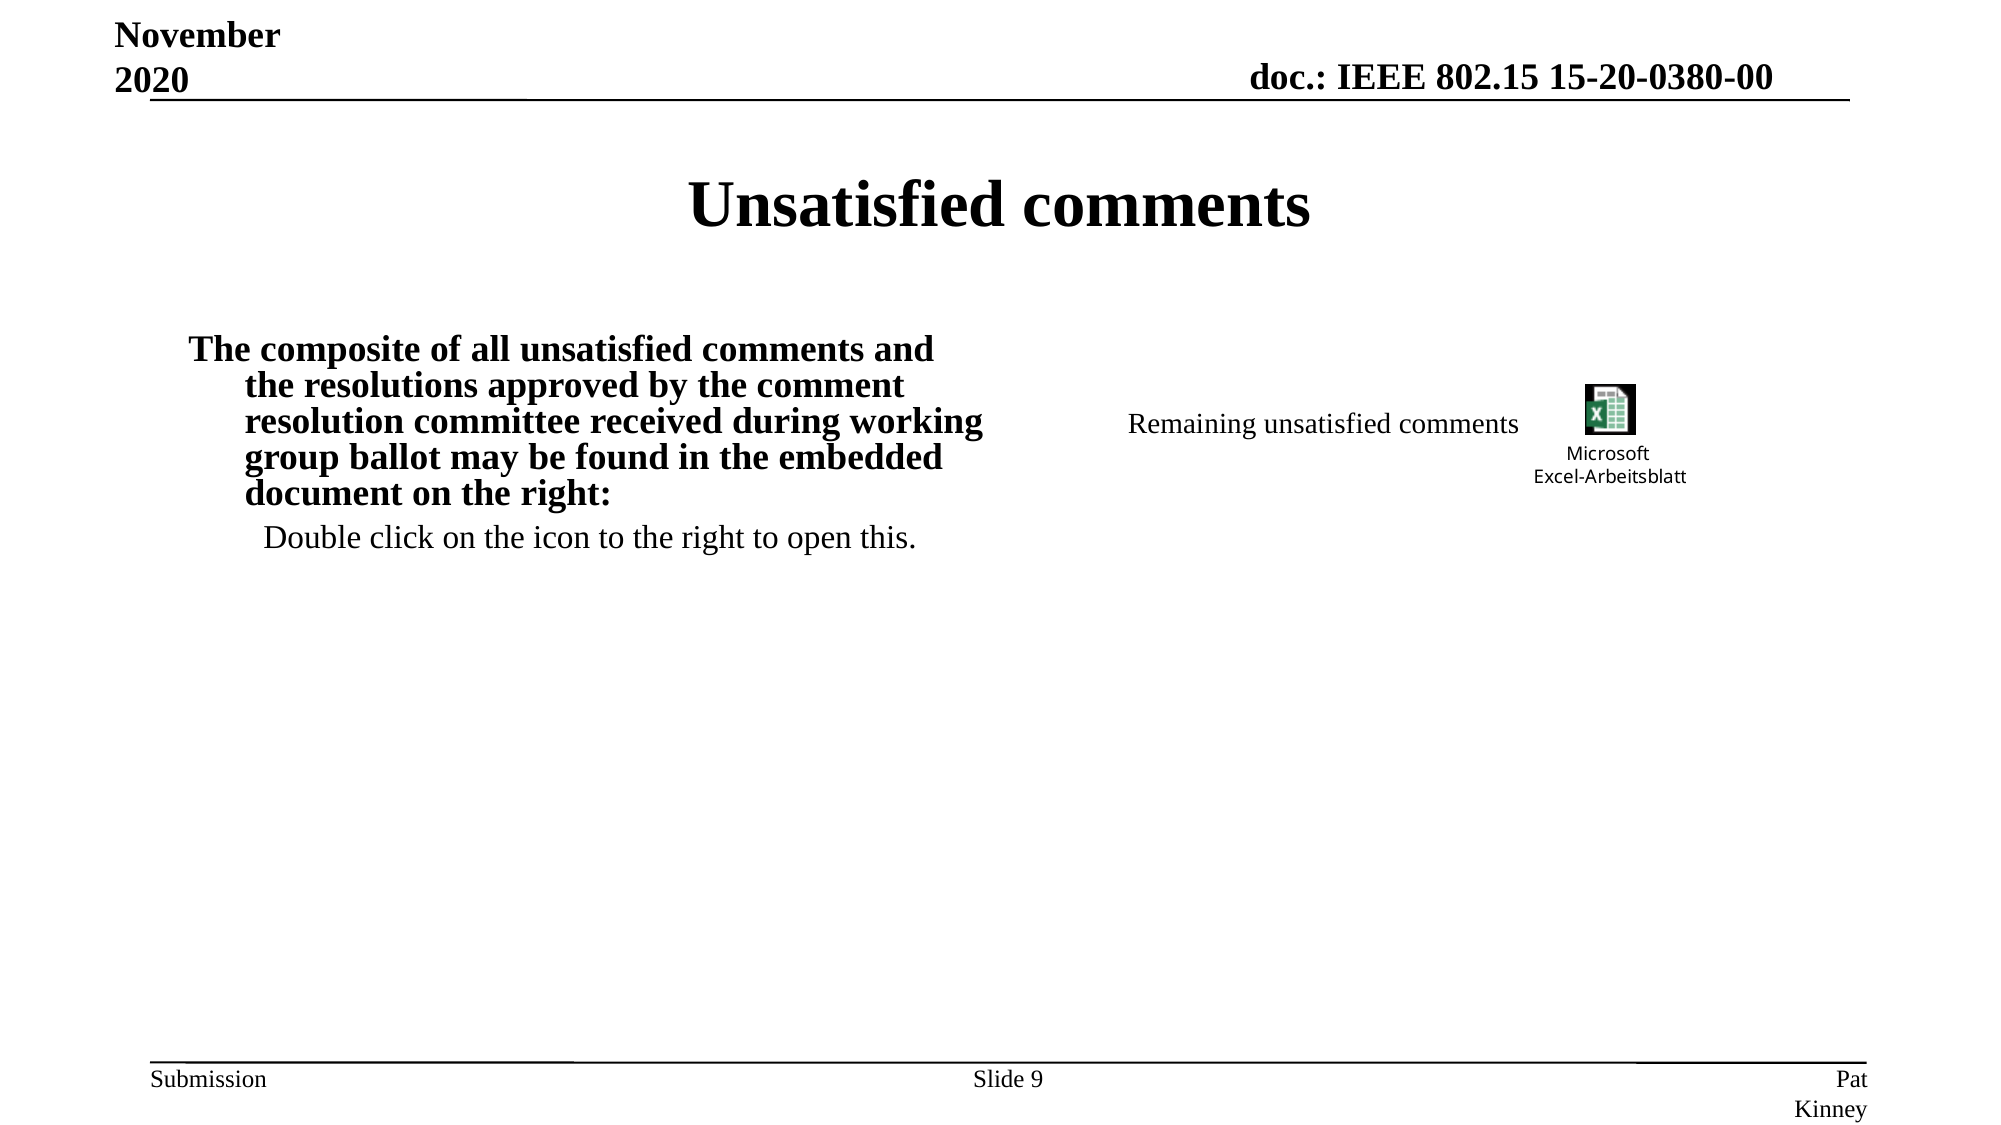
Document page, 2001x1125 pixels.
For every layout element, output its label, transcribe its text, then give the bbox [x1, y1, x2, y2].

text_box Remaining unsatisfied comments [1113, 397, 1529, 447]
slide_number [114, 0, 290, 101]
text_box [1534, 384, 1686, 512]
footer Pat Kinney (Kinney Consulting) [1791, 1062, 1869, 1125]
title Unsatisfied comments [149, 112, 1850, 288]
slide_number Slide 9 [950, 1061, 1067, 1123]
list The composite of all unsatisfied comments and the resolutions approved by the comment resolution committee received during working group ballot may be found in the embedded document on the right: Double click on the icon to the right to open this. [172, 324, 1001, 599]
